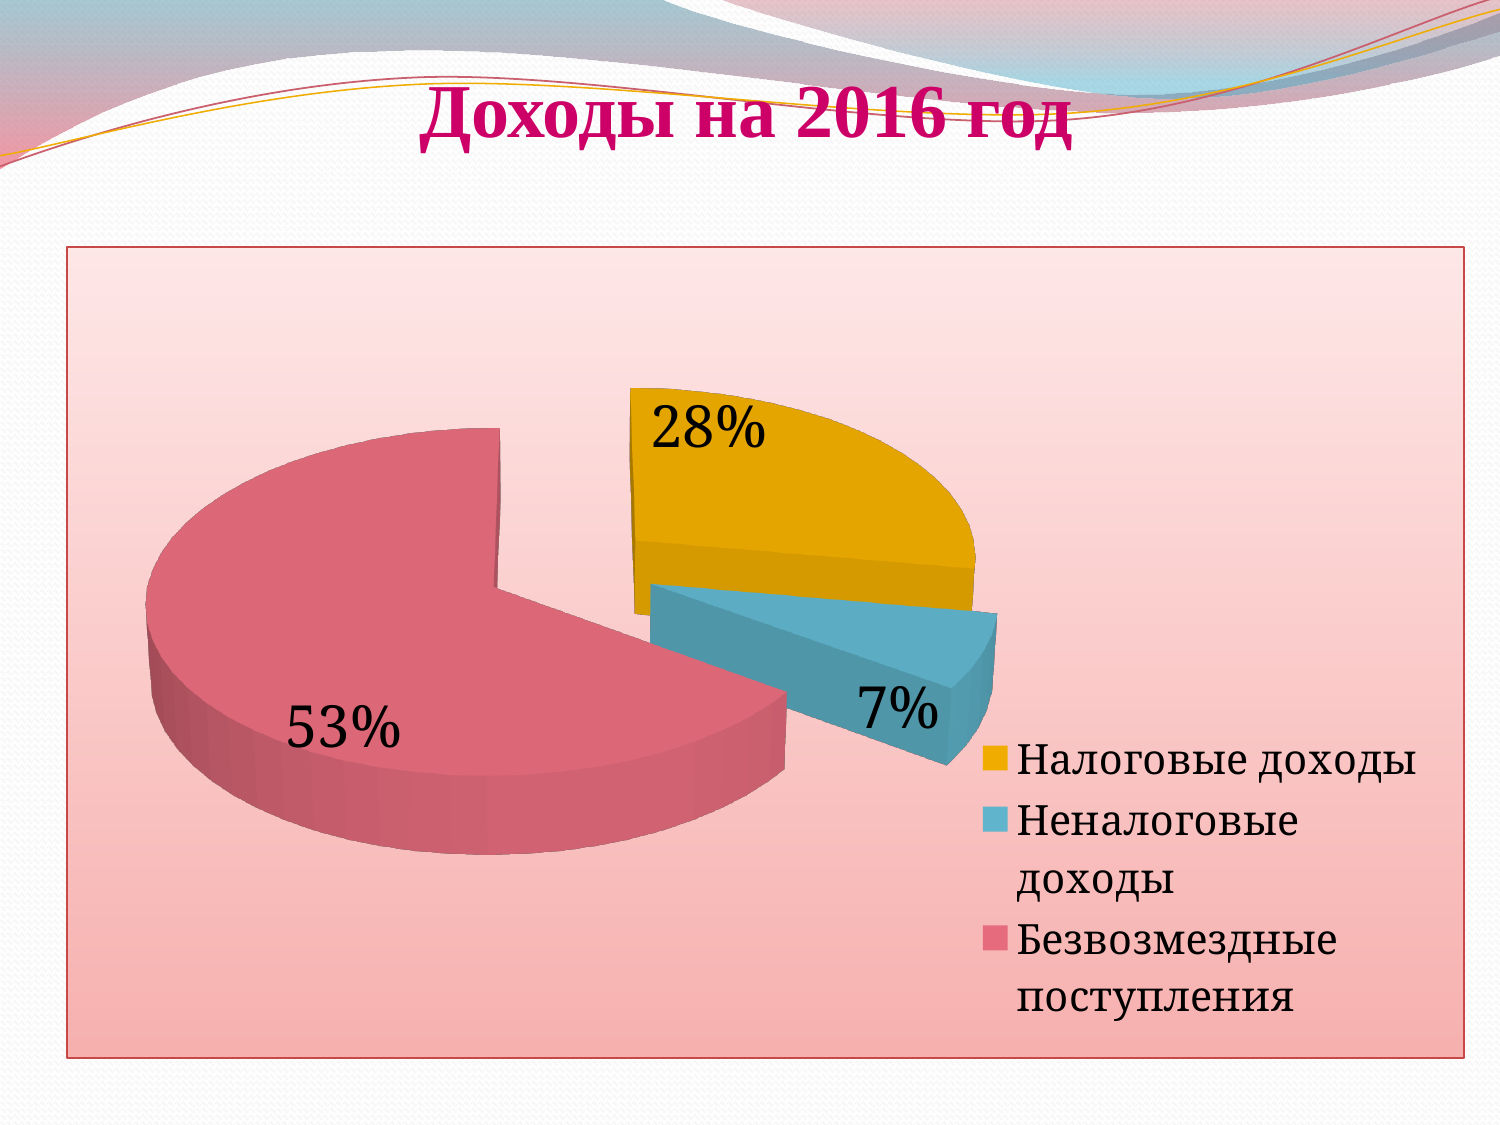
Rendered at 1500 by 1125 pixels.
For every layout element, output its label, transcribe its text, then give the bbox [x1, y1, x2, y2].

title Доходы на 2016 год [75, 52, 1418, 153]
chart [58, 245, 1466, 1060]
